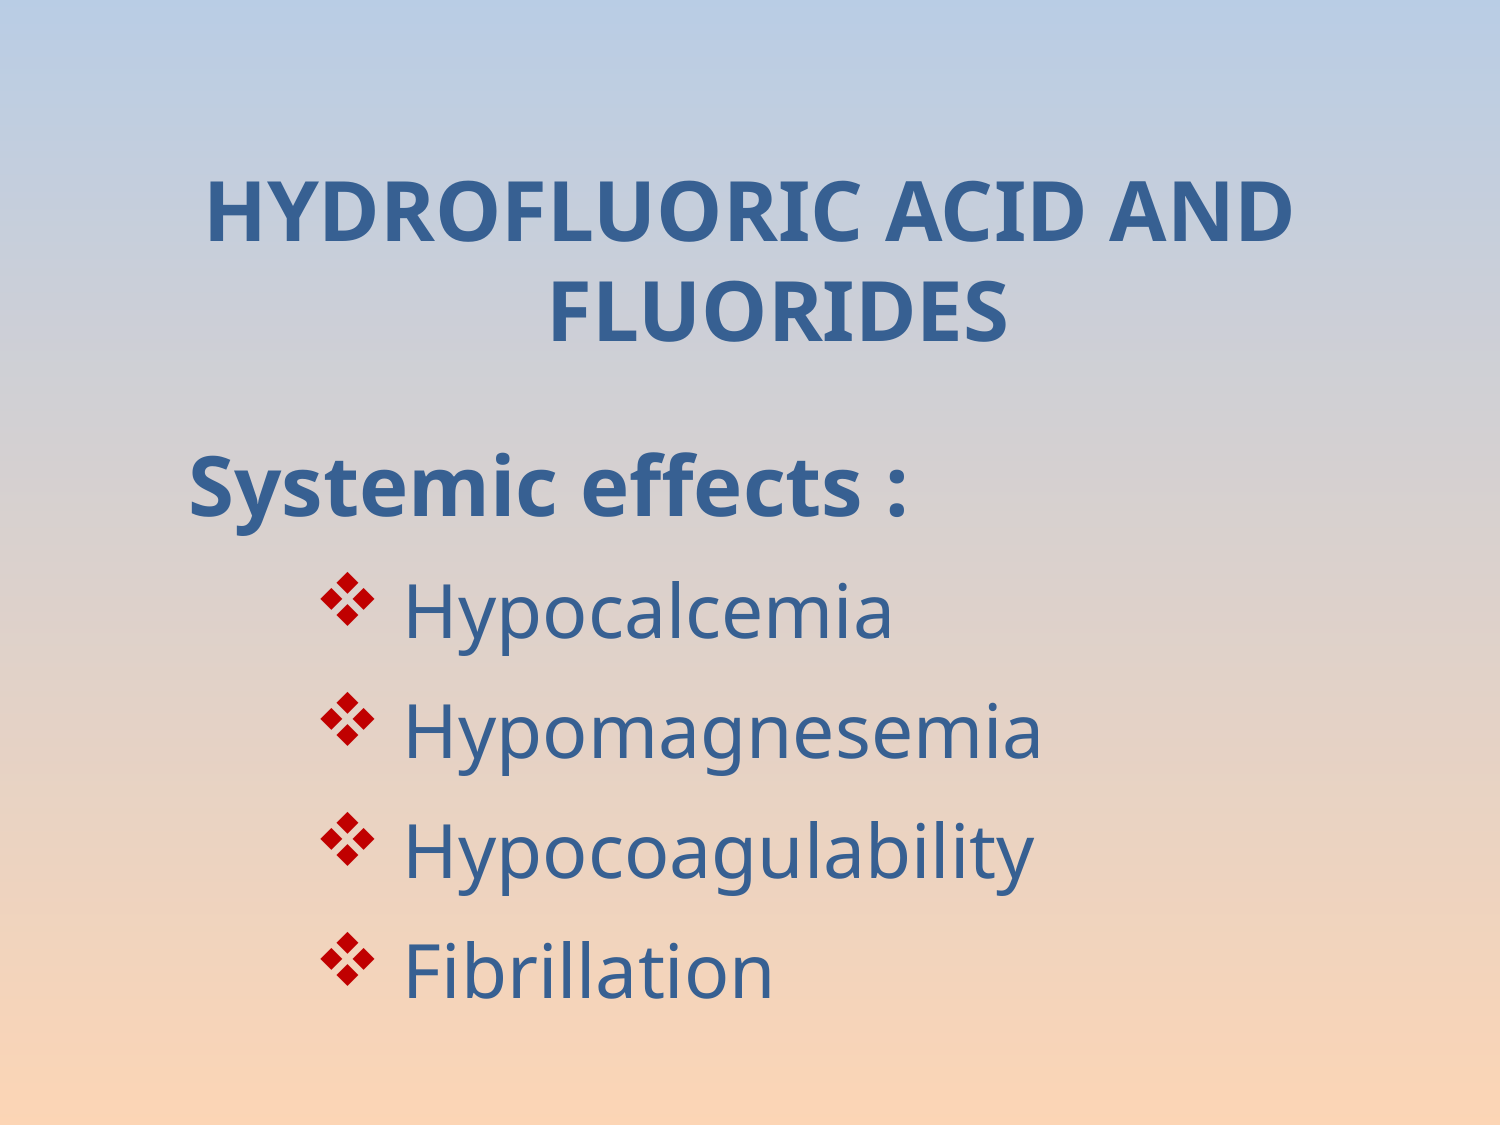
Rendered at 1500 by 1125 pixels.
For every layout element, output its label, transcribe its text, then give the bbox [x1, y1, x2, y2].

text_box HYDROFLUORIC ACID AND FLUORIDES Systemic effects : Hypocalcemia Hypomagnesemia Hypocoagulability Fibrillation [0, 0, 1500, 1125]
